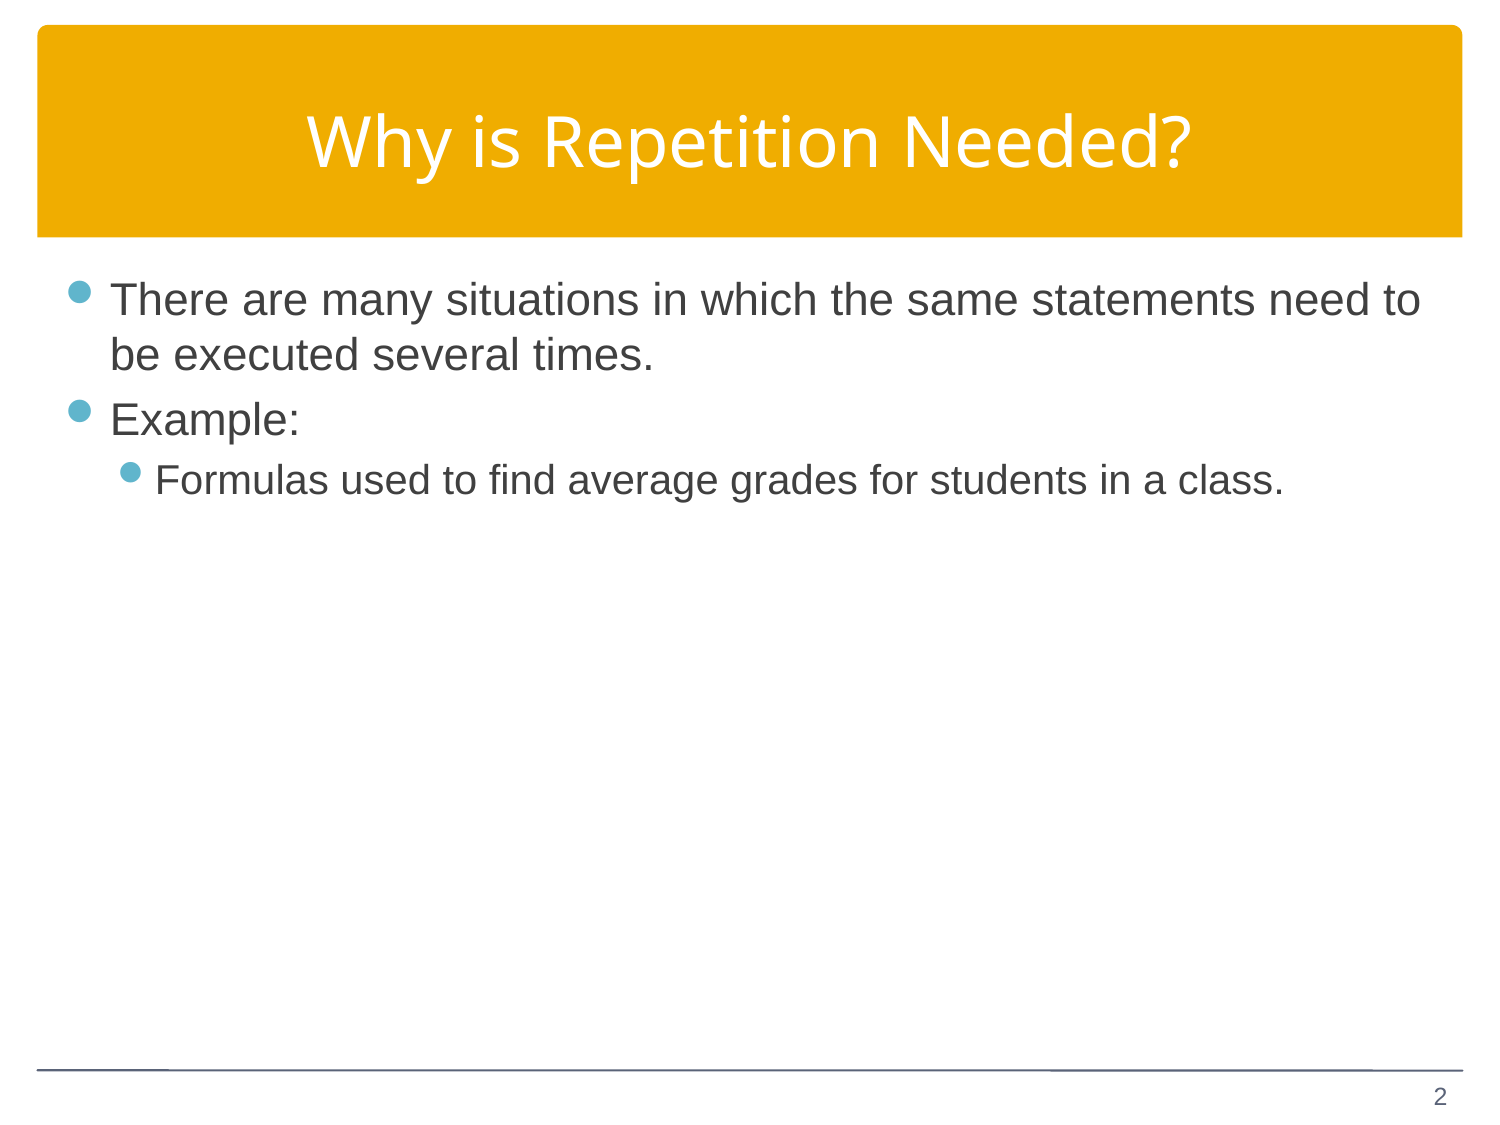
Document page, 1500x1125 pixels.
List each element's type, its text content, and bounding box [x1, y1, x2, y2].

slide_number 2 [1112, 1069, 1463, 1123]
title Why is Repetition Needed? [49, 44, 1451, 233]
list There are many situations in which the same statements need to be executed several times. Example: Formulas used to find average grades for students in a class. [49, 262, 1451, 1051]
